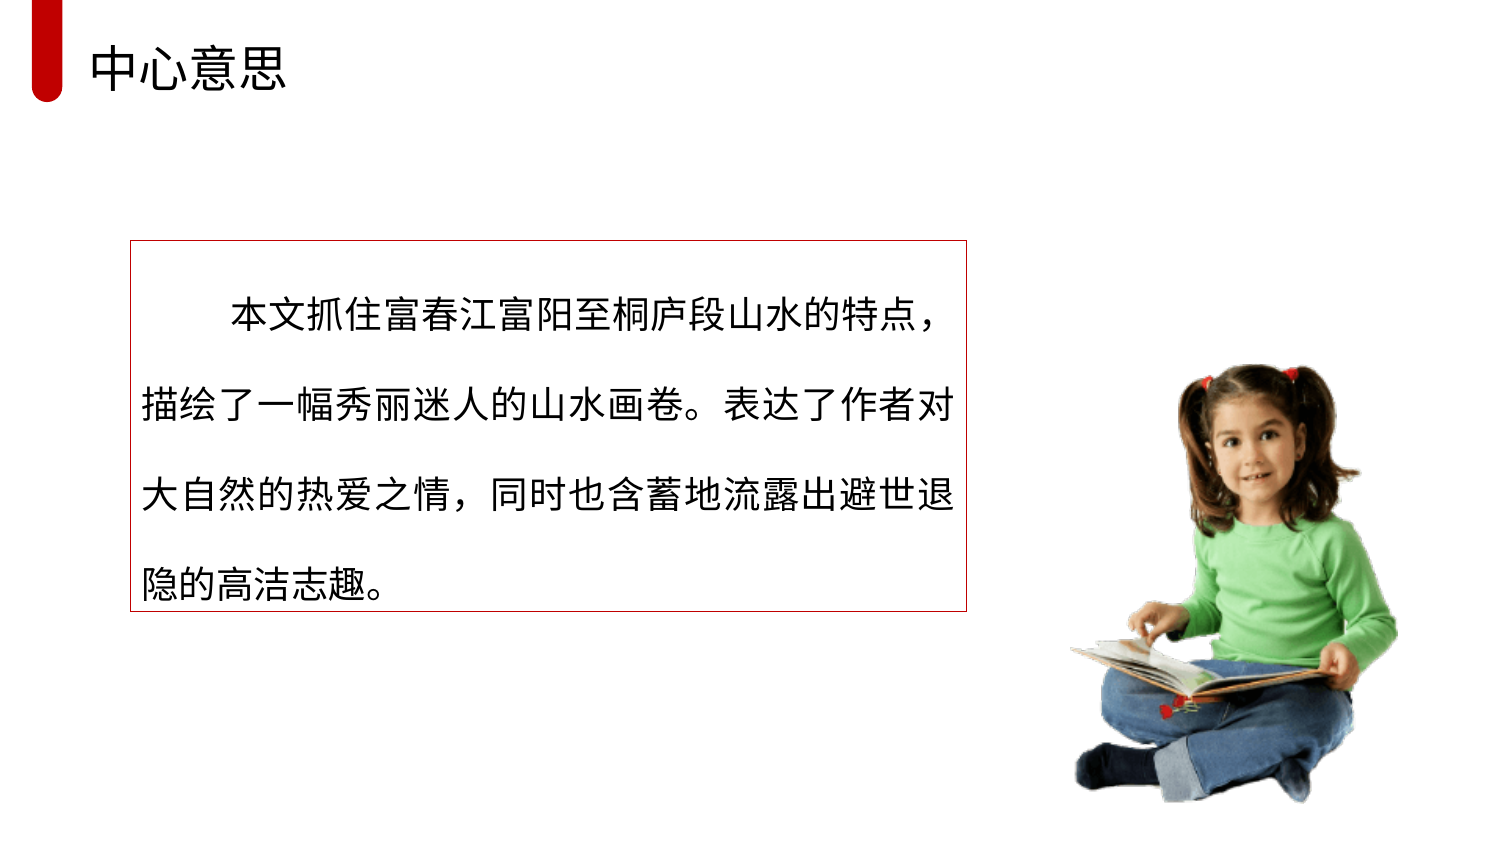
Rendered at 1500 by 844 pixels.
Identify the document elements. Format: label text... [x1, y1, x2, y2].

picture [1068, 363, 1398, 804]
text_box 本文抓住富春江富阳至桐庐段山水的特点，描绘了一幅秀丽迷人的山水画卷。表达了作者对大自然的热爱之情，同时也含蓄地流露出避世退隐的高洁志趣。 [130, 240, 967, 612]
text_box [31, 0, 63, 103]
text_box 中心意思 [77, 31, 584, 104]
